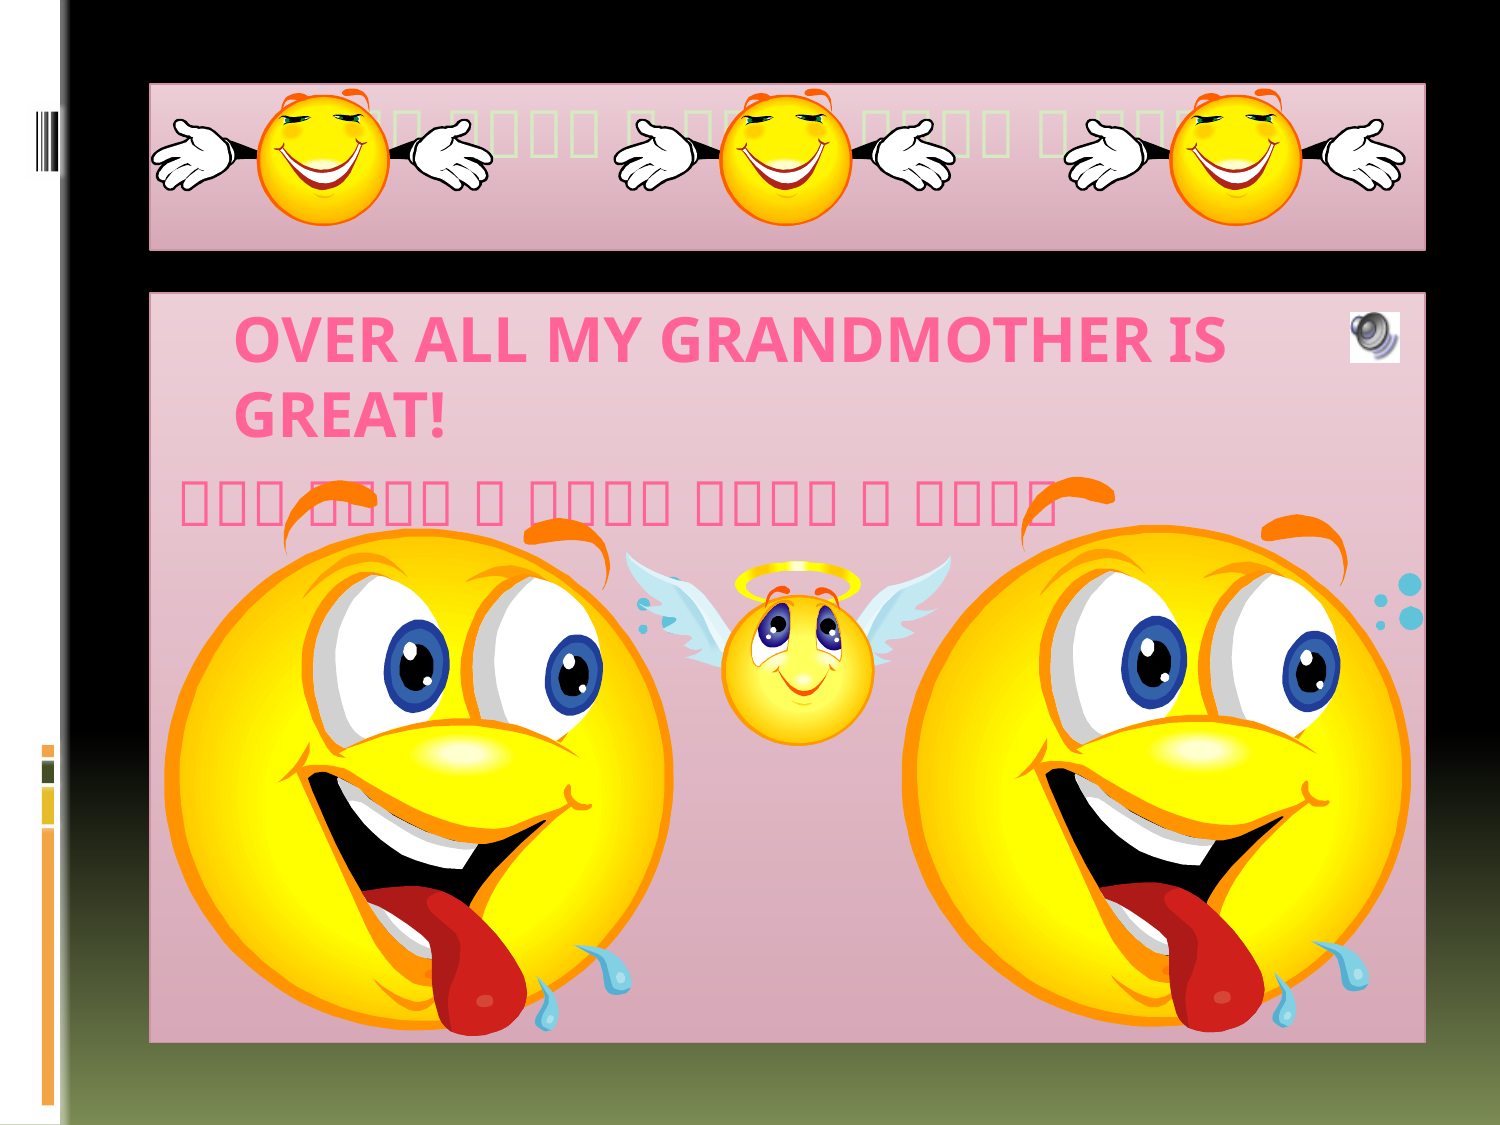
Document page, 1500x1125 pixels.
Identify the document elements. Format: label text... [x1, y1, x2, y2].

picture [899, 474, 1426, 1035]
picture [624, 549, 953, 748]
picture [611, 86, 958, 228]
picture [1061, 86, 1408, 228]
picture [149, 86, 495, 228]
list OVER ALL MY GRANDMOTHER IS GREAT!        [149, 292, 1426, 1043]
picture [161, 478, 688, 1038]
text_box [1349, 312, 1401, 363]
title        [149, 83, 1426, 251]
